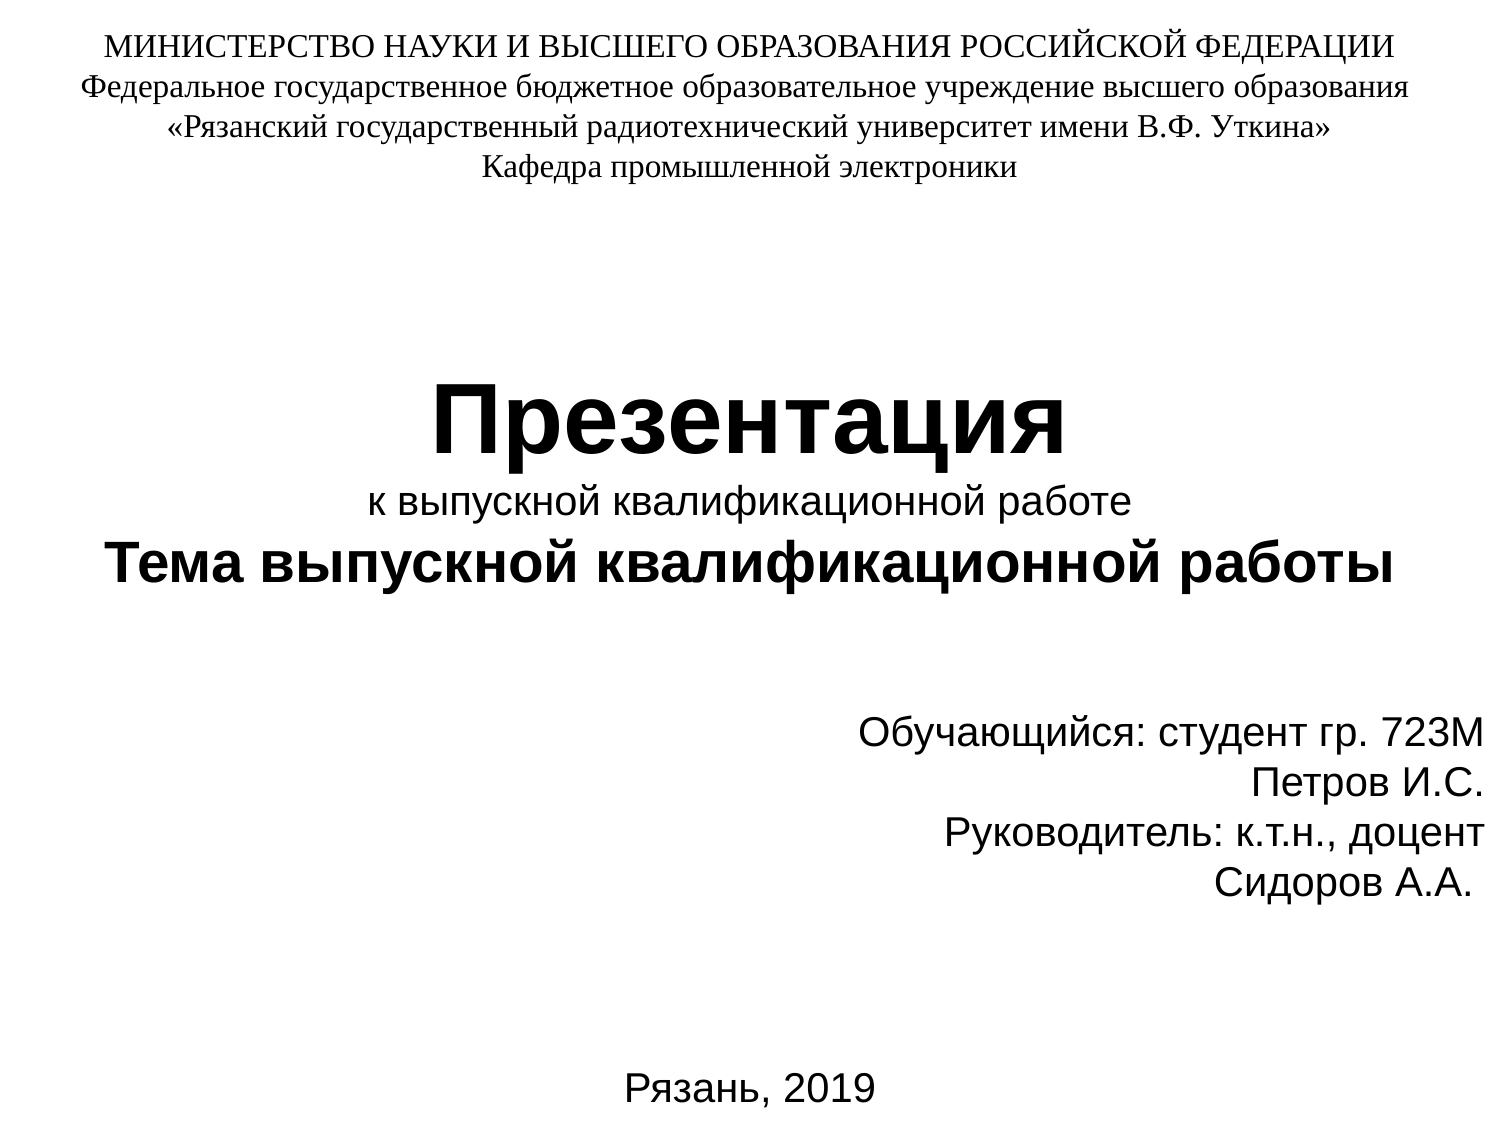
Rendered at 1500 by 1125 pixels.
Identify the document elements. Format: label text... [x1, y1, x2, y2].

text_box Обучающийся: студент гр. 723М Петров И.С. Руководитель: к.т.н., доцент Сидоров А.А. [0, 704, 1500, 905]
title МИНИСТЕРСТВО НАУКИ И ВЫСШЕГО ОБРАЗОВАНИЯ РОССИЙСКОЙ ФЕДЕРАЦИИ Федеральное государственное бюджетное образовательное учреждение высшего образования «Рязанский государственный радиотехнический университет имени В.Ф. Уткина» Кафедра промышленной электроники [0, 0, 1500, 209]
text_box Рязань, 2019 [0, 1046, 1500, 1125]
text_box Презентация к выпускной квалификационной работе Тема выпускной квалификационной работы [0, 255, 1500, 693]
